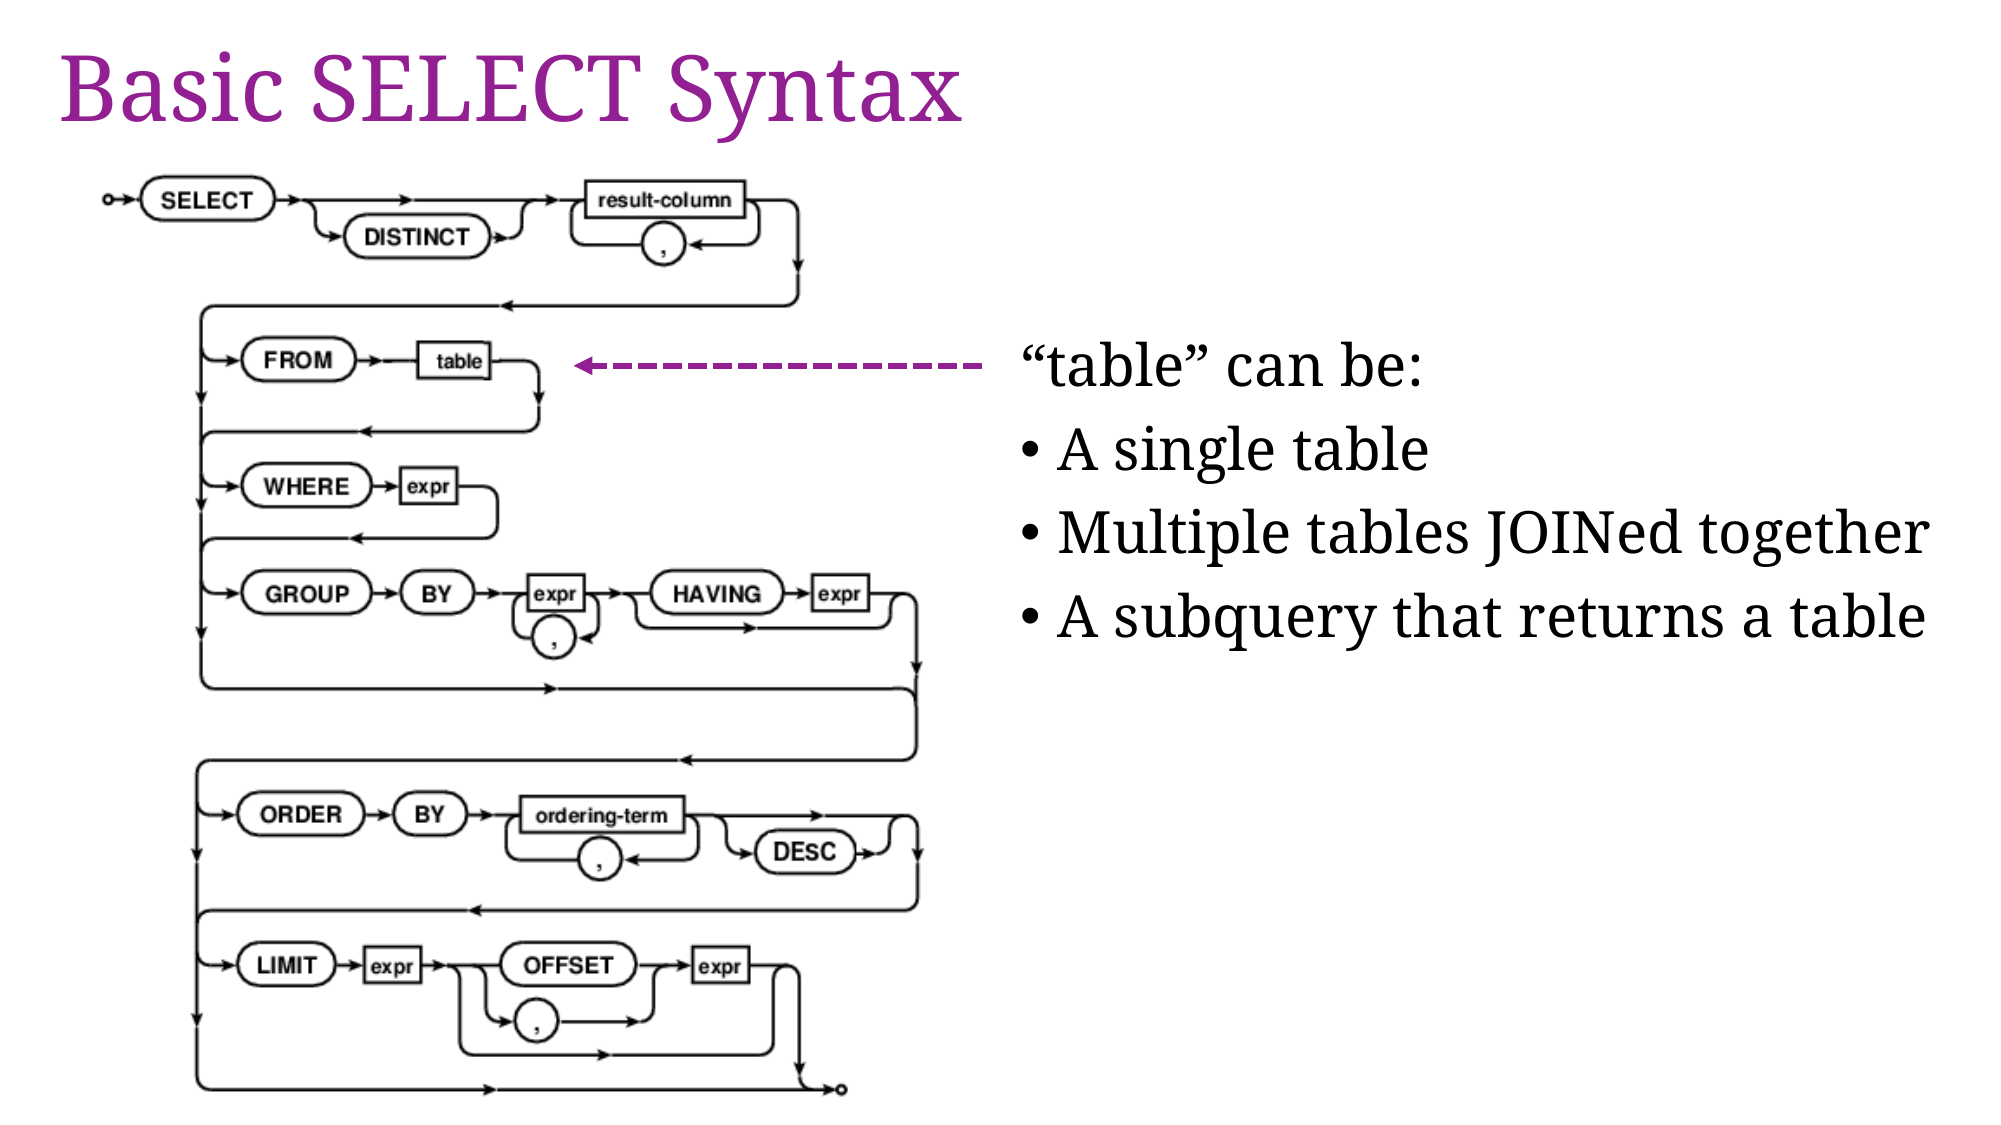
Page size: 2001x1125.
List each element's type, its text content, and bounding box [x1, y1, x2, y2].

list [92, 157, 933, 1116]
list “table” can be: A single table Multiple tables JOINed together A subquery that returns a table [1005, 328, 1953, 750]
title Basic SELECT Syntax [43, 25, 1953, 158]
